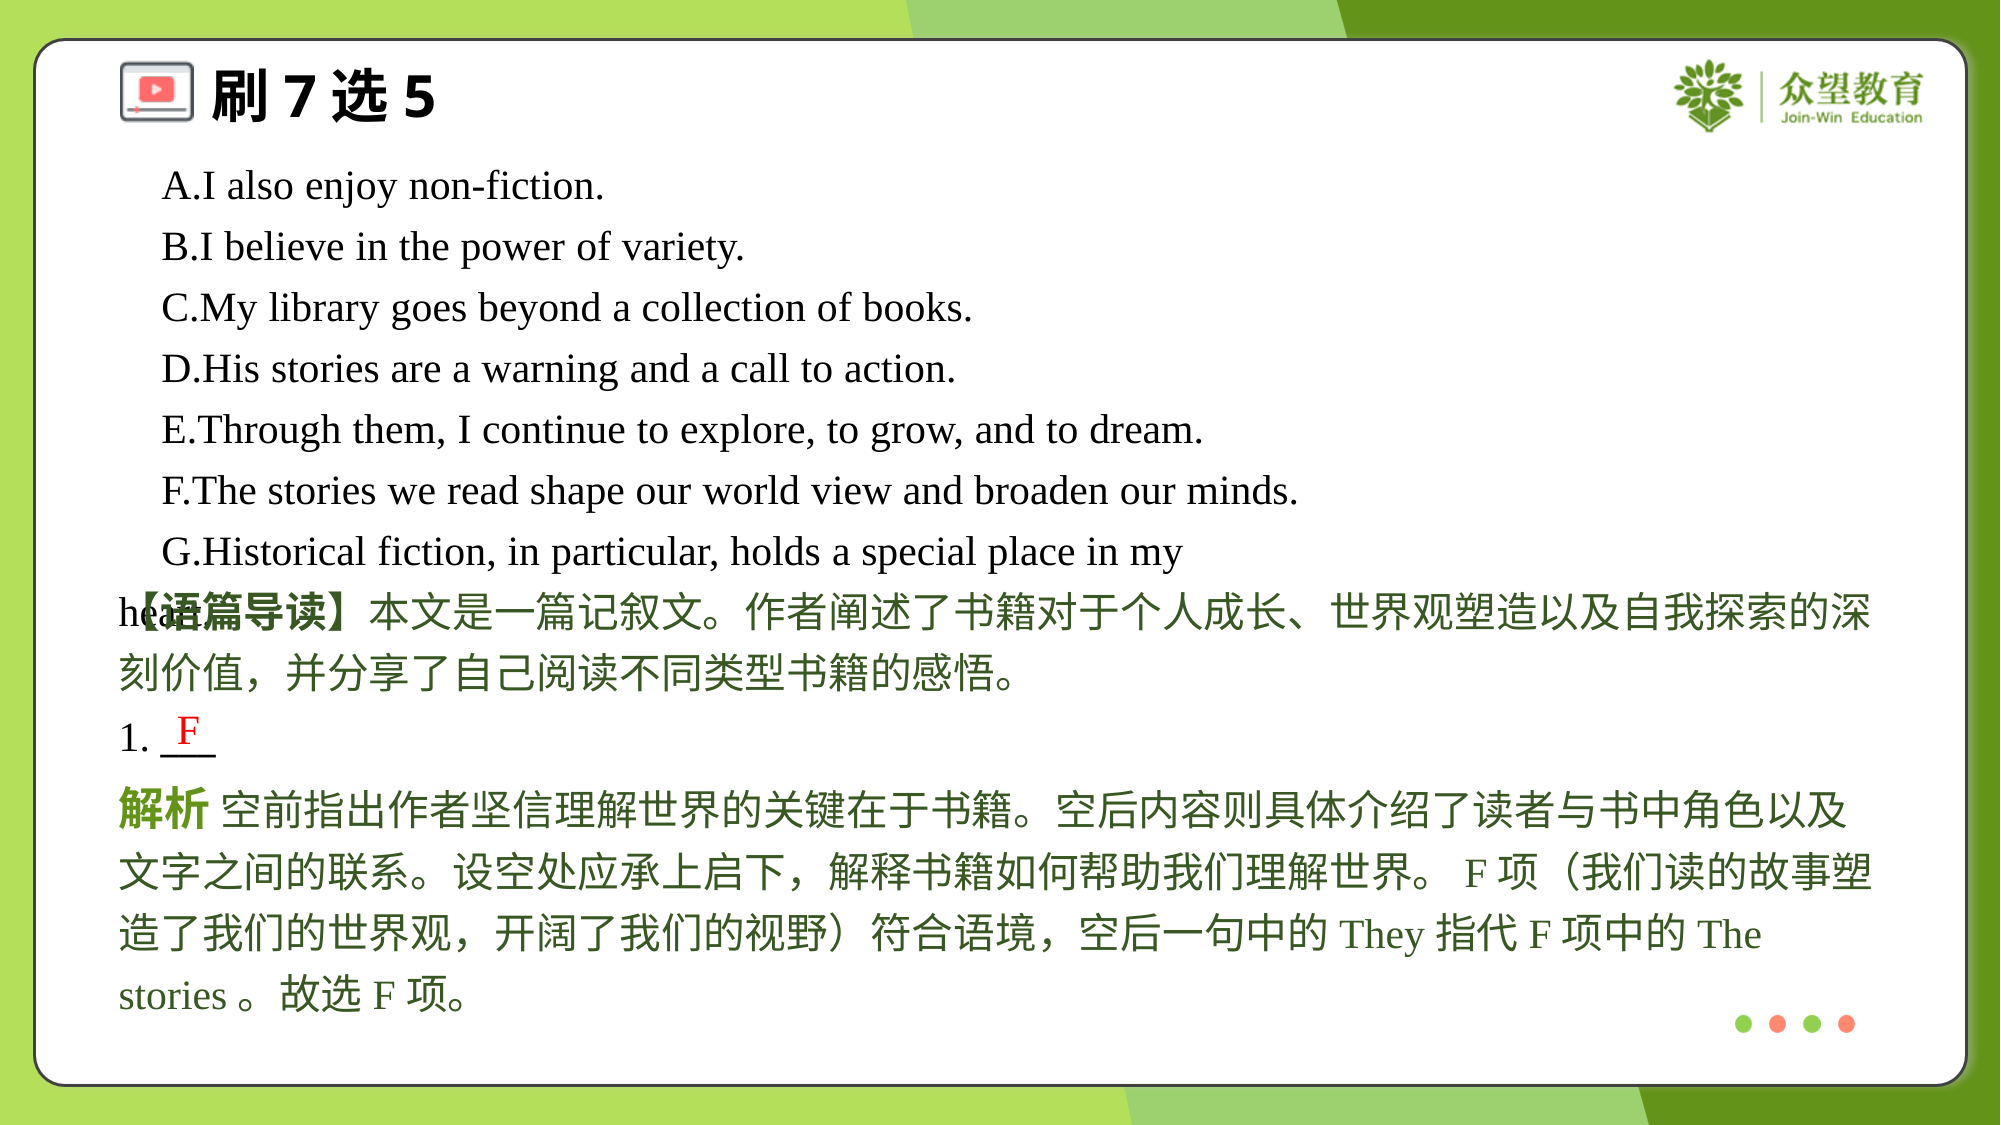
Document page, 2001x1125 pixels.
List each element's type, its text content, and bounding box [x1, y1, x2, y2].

text_box 解析 空前指出作者坚信理解世界的关键在于书籍。空后内容则具体介绍了读者与书中角色以及文字之间的联系。设空处应承上启下，解释书籍如何帮助我们理解世界。F项（我们读的故事塑造了我们的世界观，开阔了我们的视野）符合语境，空后一句中的They指代F项中的The stories。故选F项。 [118, 767, 1883, 1013]
text_box A.I also enjoy non-fiction. B.I believe in the power of variety. C.My library goes beyond a collection of books. D.His stories are a warning and a call to action. E.Through them, I continue to explore, to grow, and to dream. F.The stories we read shape our world view and broaden our minds. G.Historical fiction, in particular, holds a special place in my heart.#7 [118, 146, 1883, 568]
text_box F [172, 691, 205, 749]
text_box 1. ___ [118, 698, 1883, 755]
text_box 【语篇导读】本文是一篇记叙文。作者阐述了书籍对于个人成长、世界观塑造以及自我探索的深刻价值，并分享了自己阅读不同类型书籍的感悟。 [118, 574, 1883, 693]
picture [0, 0, 2000, 1125]
